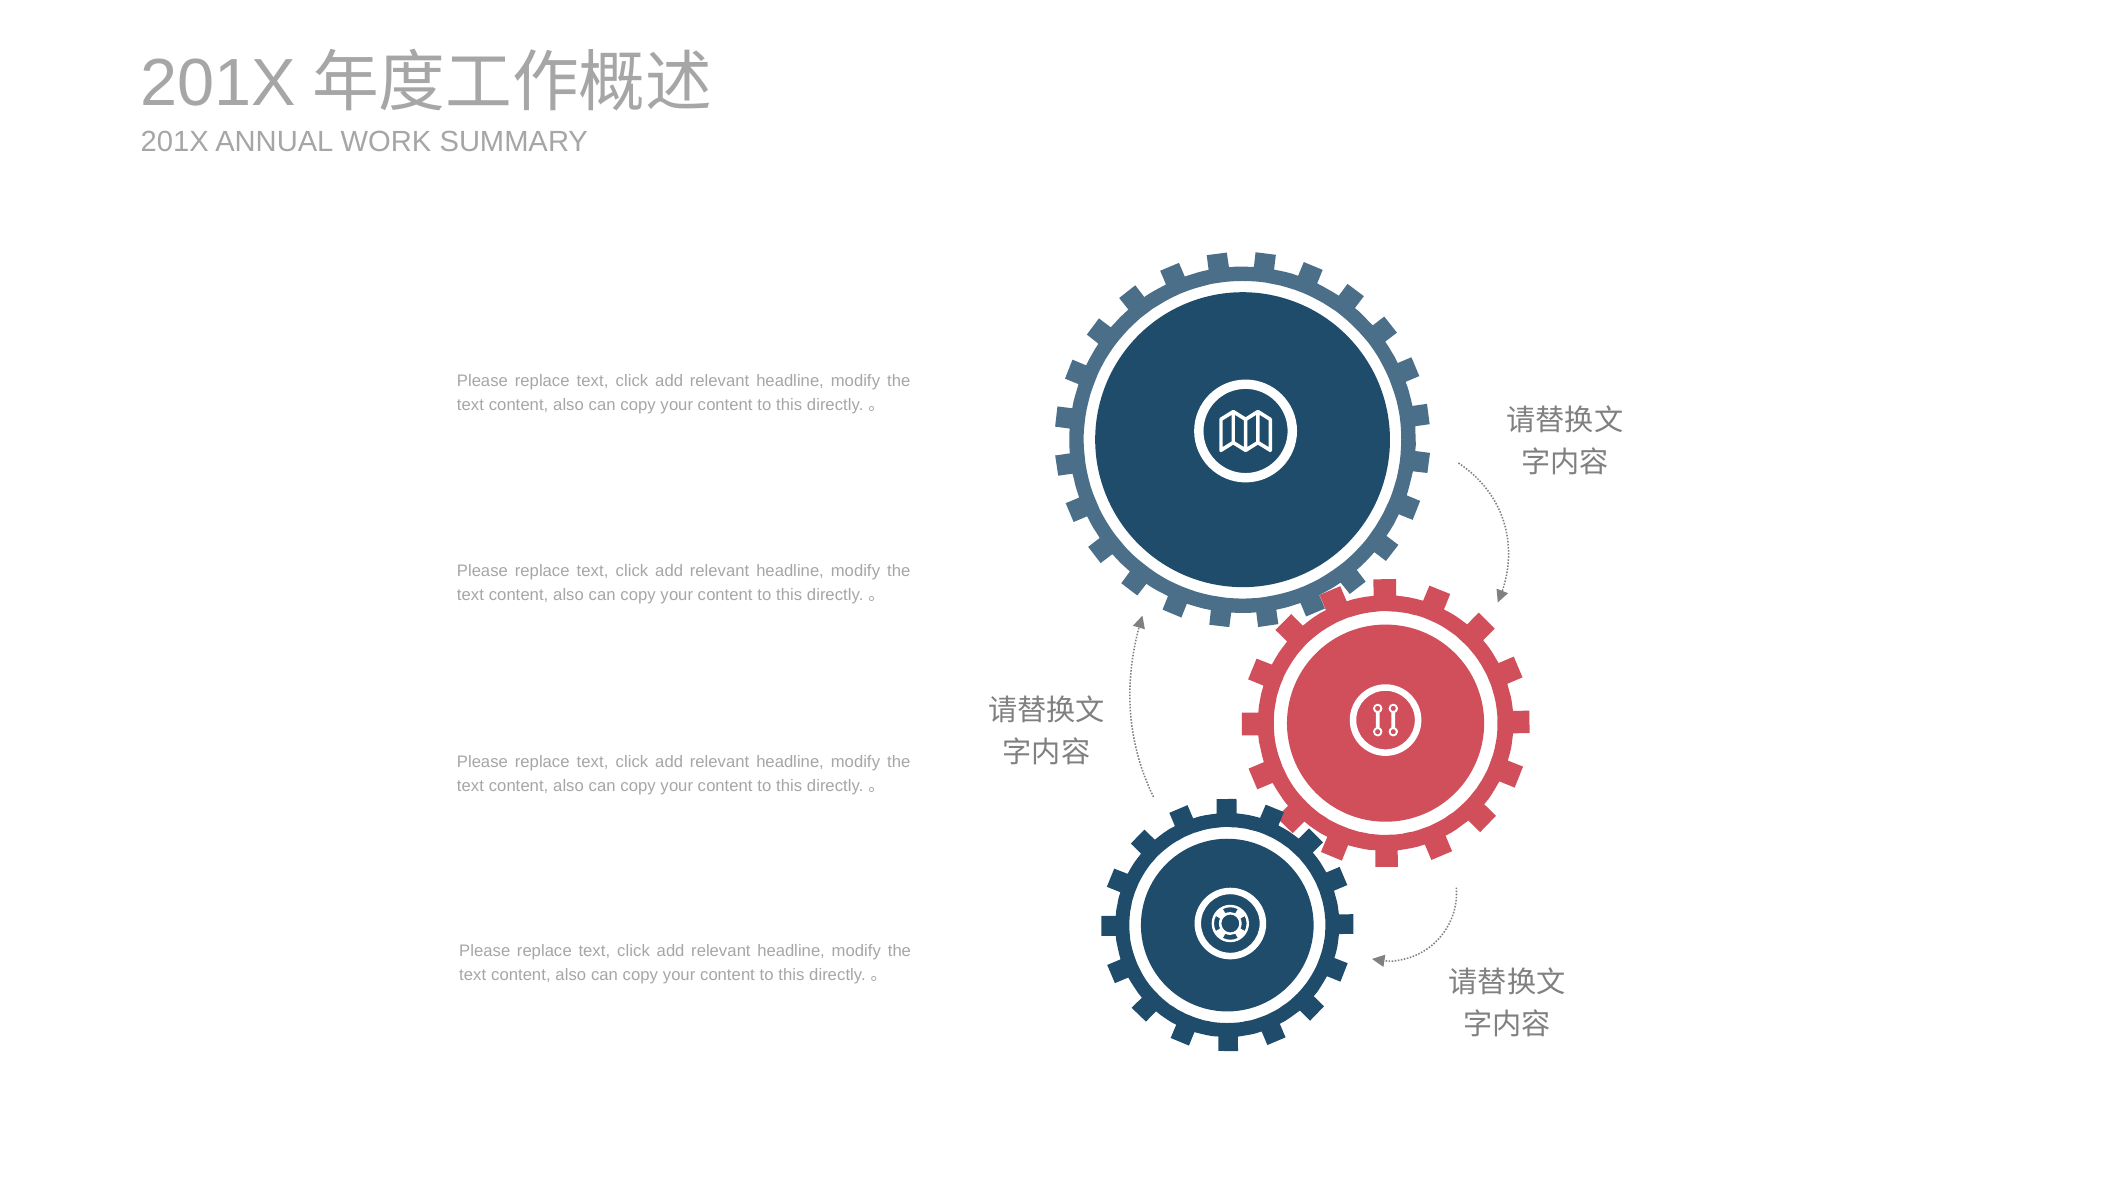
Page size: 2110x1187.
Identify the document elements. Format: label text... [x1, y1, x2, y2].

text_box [1194, 887, 1267, 960]
text_box Please replace text, click add relevant headline, modify the text content, also can copy your content to this directly.。 [444, 928, 939, 991]
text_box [1194, 379, 1298, 483]
text_box Please replace text, click add relevant headline, modify the text content, also can copy your content to this directly.。 [439, 737, 896, 827]
text_box 201X ANNUAL WORK SUMMARY [140, 122, 602, 158]
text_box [896, 368, 1669, 902]
text_box Please replace text, click add relevant headline, modify the text content, also can copy your content to this directly.。 [439, 547, 896, 636]
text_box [1349, 684, 1422, 756]
text_box 请替换文字内容 [1425, 947, 1589, 1032]
text_box 201X年度工作概述 [140, 38, 789, 119]
text_box Please replace text, click add relevant headline, modify the text content, also can copy your content to this directly.。 [439, 357, 929, 446]
